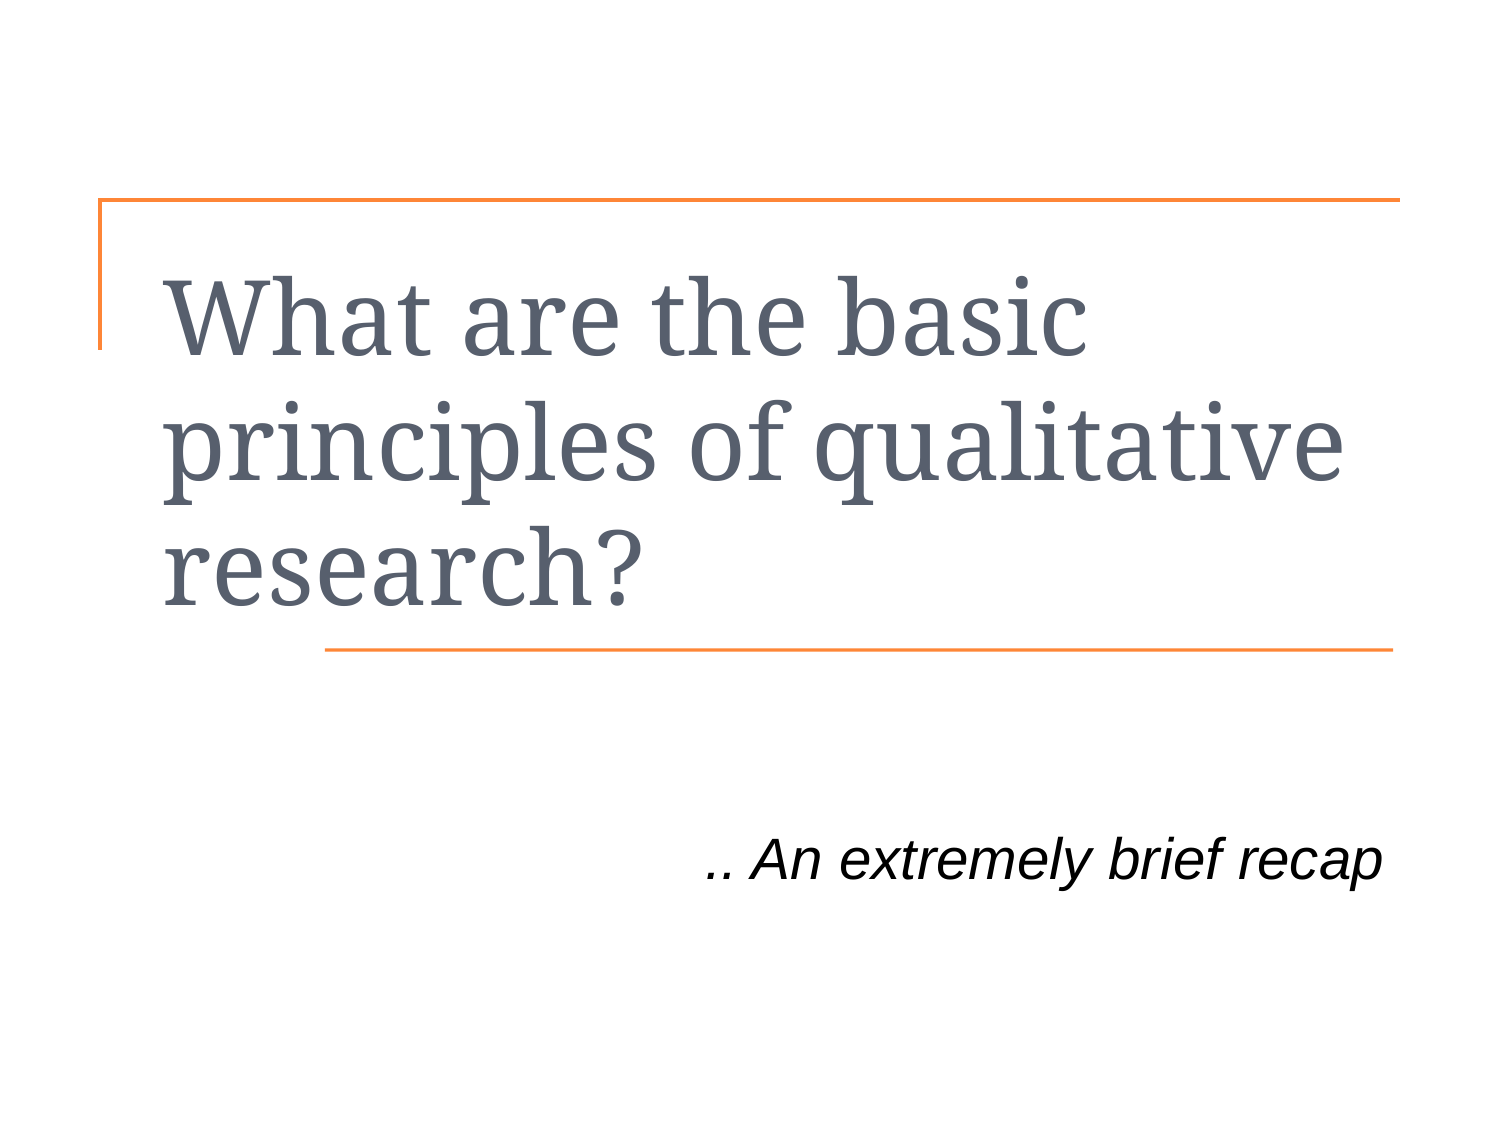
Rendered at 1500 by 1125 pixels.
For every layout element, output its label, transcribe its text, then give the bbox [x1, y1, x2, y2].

title What are the basic principles of qualitative research? [147, 243, 1399, 531]
subtitle .. An extremely brief recap [324, 650, 1400, 938]
